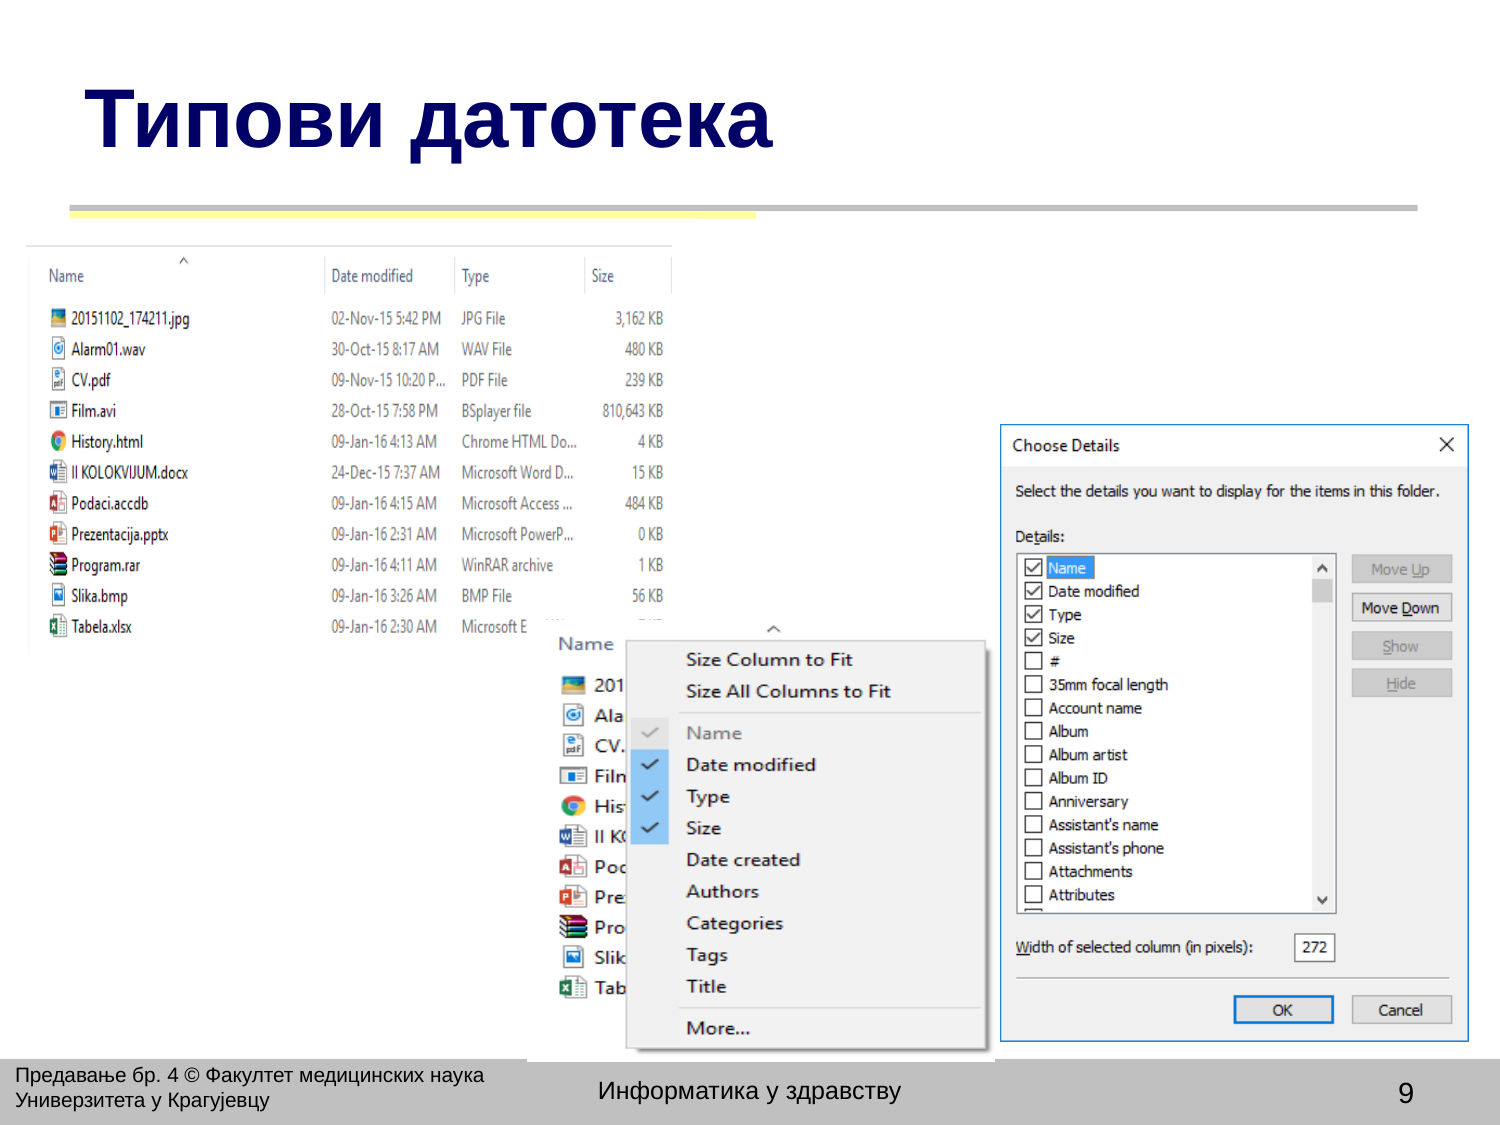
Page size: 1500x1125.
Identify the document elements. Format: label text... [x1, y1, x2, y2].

picture [1000, 424, 1469, 1043]
picture [25, 244, 995, 1062]
slide_number 9 [1079, 1066, 1430, 1125]
title Типови датотека [69, 19, 1426, 208]
slide_number Предавање бр. 4 © Факултет медицинских наука Универзитета у Крагујевцу [0, 1053, 523, 1108]
footer Информатика у здравству [512, 1066, 988, 1125]
